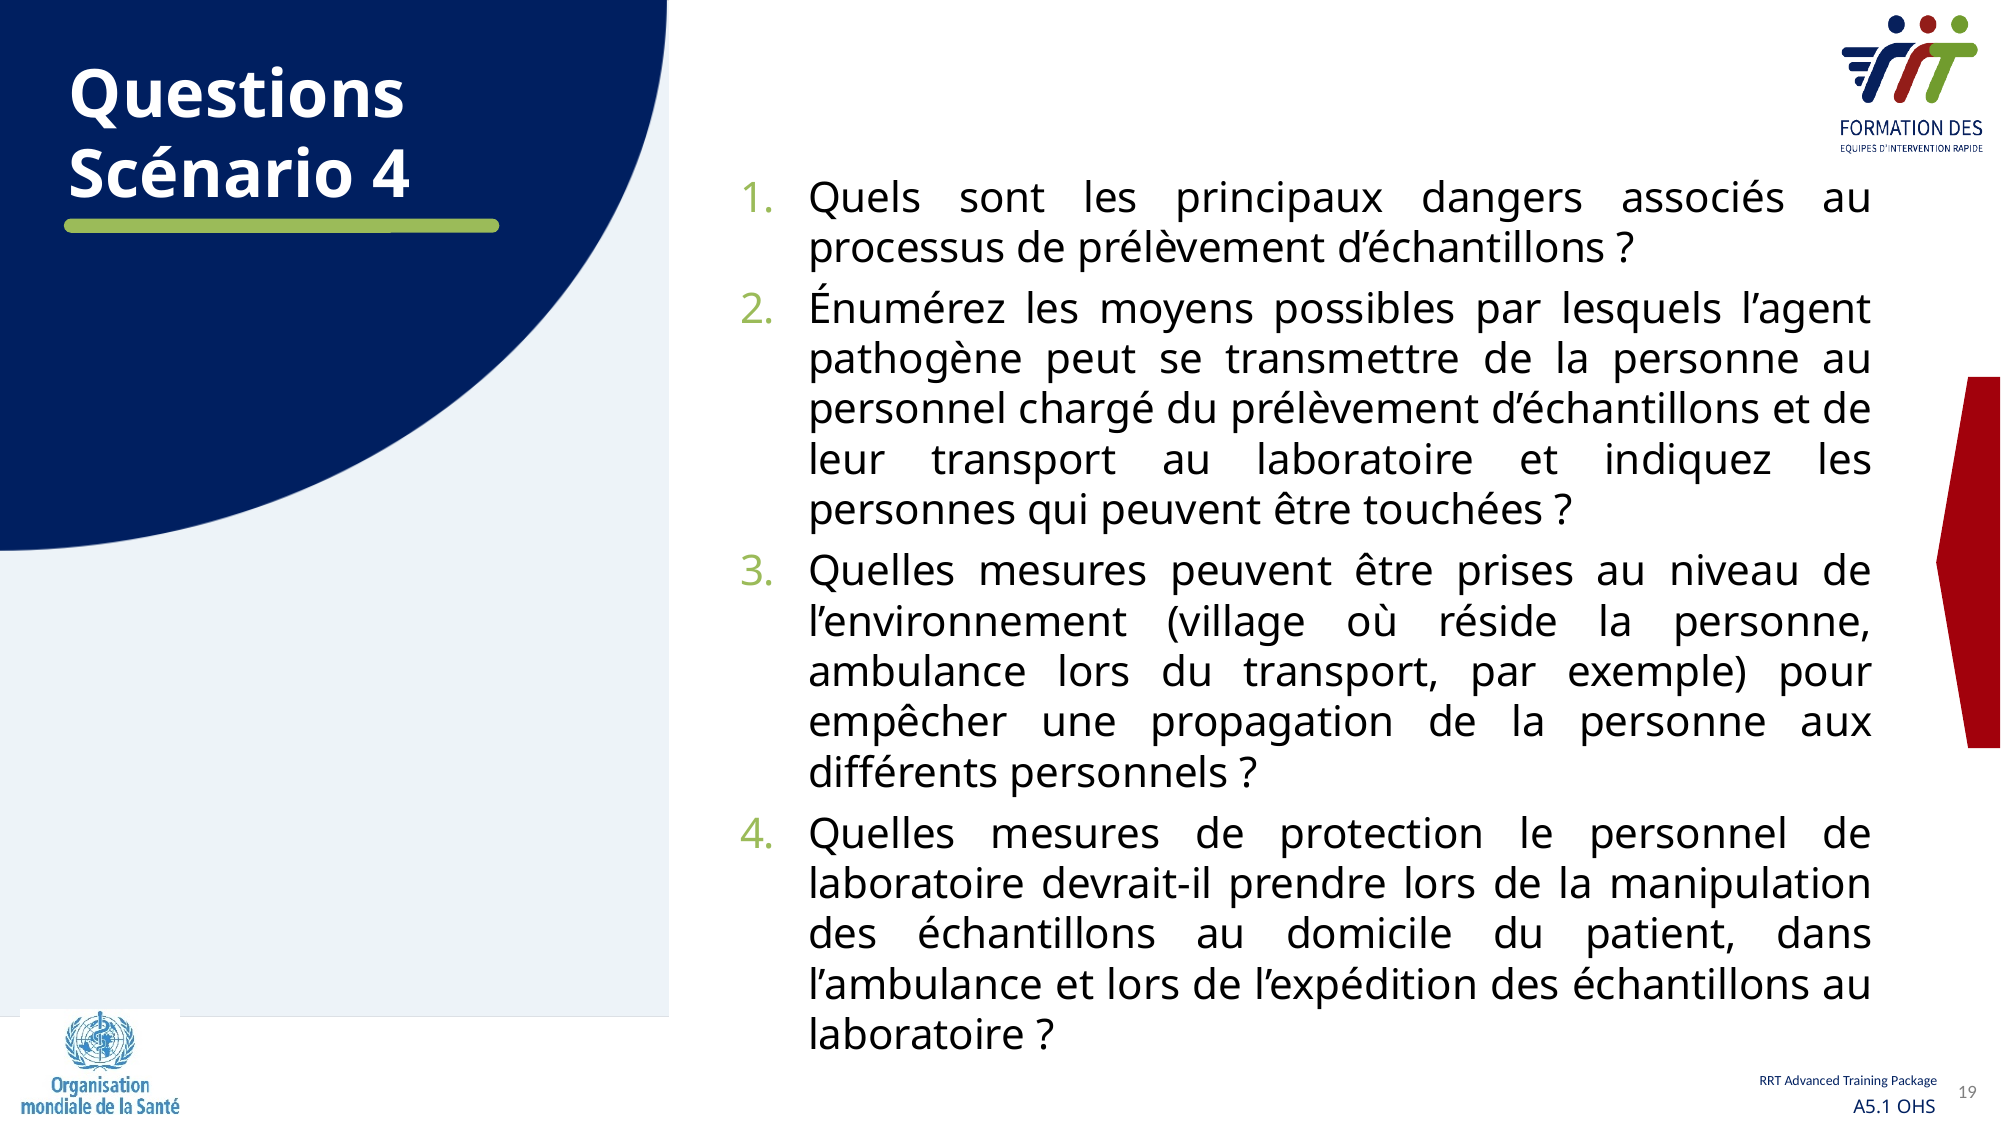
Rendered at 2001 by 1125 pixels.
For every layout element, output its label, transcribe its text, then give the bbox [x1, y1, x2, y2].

picture [0, 0, 669, 1115]
picture [1840, 14, 1983, 154]
list Quels sont les principaux dangers associés au processus de prélèvement d’échantillons ? Énumérez les moyens possibles par lesquels l’agent pathogène peut se transmettre de la personne au personnel chargé du prélèvement d’échantillons et de leur transport au laboratoire et indiquez les personnes qui peuvent être touchées ? Quelles mesures peuvent être prises au niveau de l’environnement (village où réside la personne, ambulance lors du transport, par exemple) pour empêcher une propagation de la personne aux différents personnels ? Quelles mesures de protection le personnel de laboratoire devrait-il prendre lors de la manipulation des échantillons au domicile du patient, dans l’ambulance et lors de l’expédition des échantillons au laboratoire ? [725, 162, 1888, 1073]
title Questions Scénario 4 [54, 37, 542, 225]
